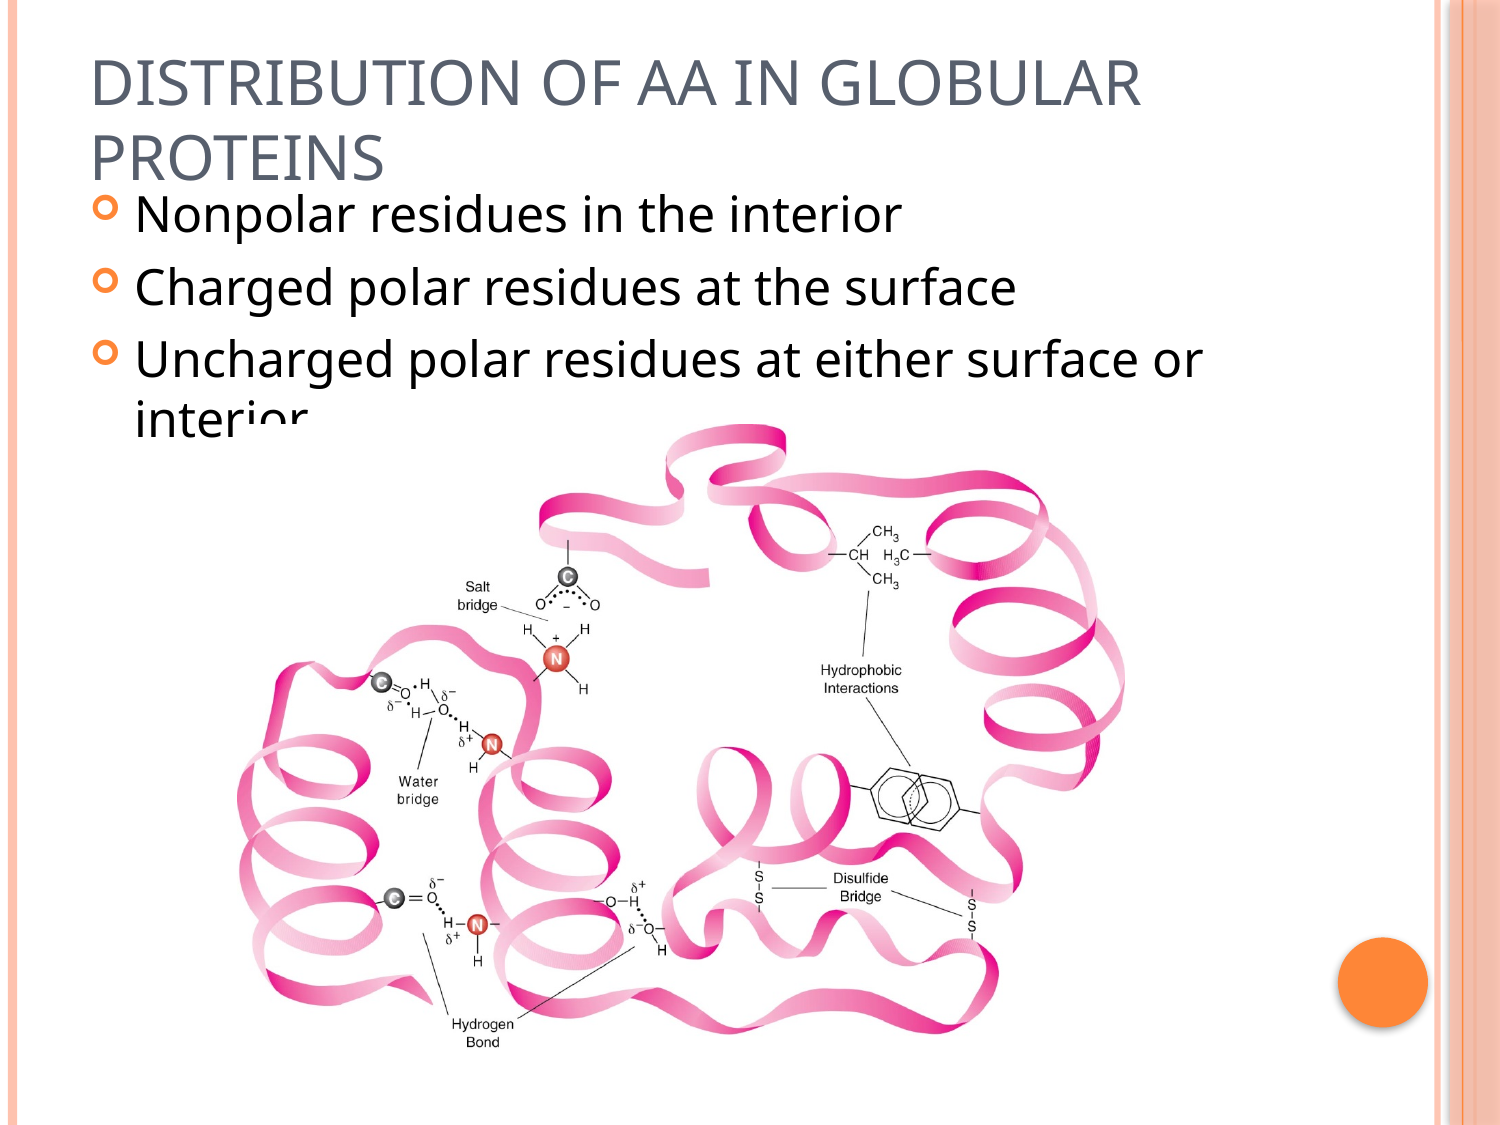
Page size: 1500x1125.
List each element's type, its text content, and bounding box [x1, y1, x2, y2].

list Nonpolar residues in the interior Charged polar residues at the surface Uncharged polar residues at either surface or interior [75, 174, 1300, 495]
title Distribution of AA in globular proteins [75, 12, 1300, 174]
picture [236, 424, 1125, 1050]
